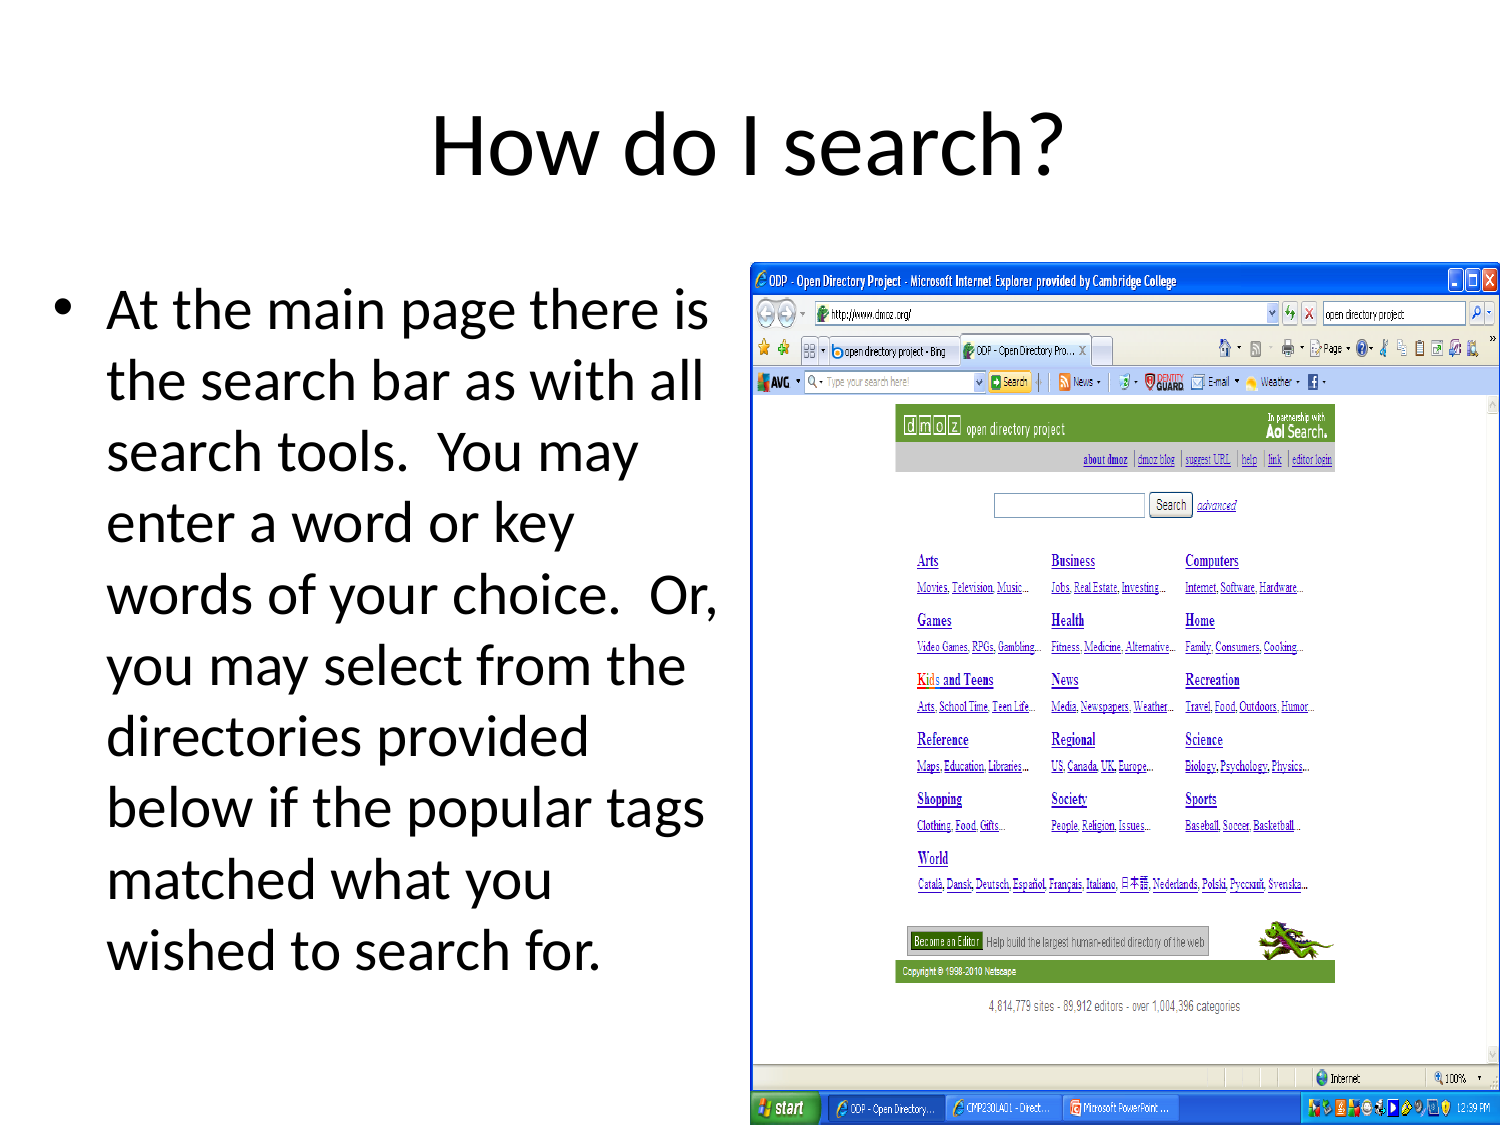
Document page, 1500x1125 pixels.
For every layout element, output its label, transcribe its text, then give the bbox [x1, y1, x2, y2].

title How do I search? [75, 45, 1425, 233]
list At the main page there is the search bar as with all search tools. You may enter a word or key words of your choice. Or, you may select from the directories provided below if the popular tags matched what you wished to search for. [37, 262, 738, 1005]
picture [749, 262, 1500, 1125]
